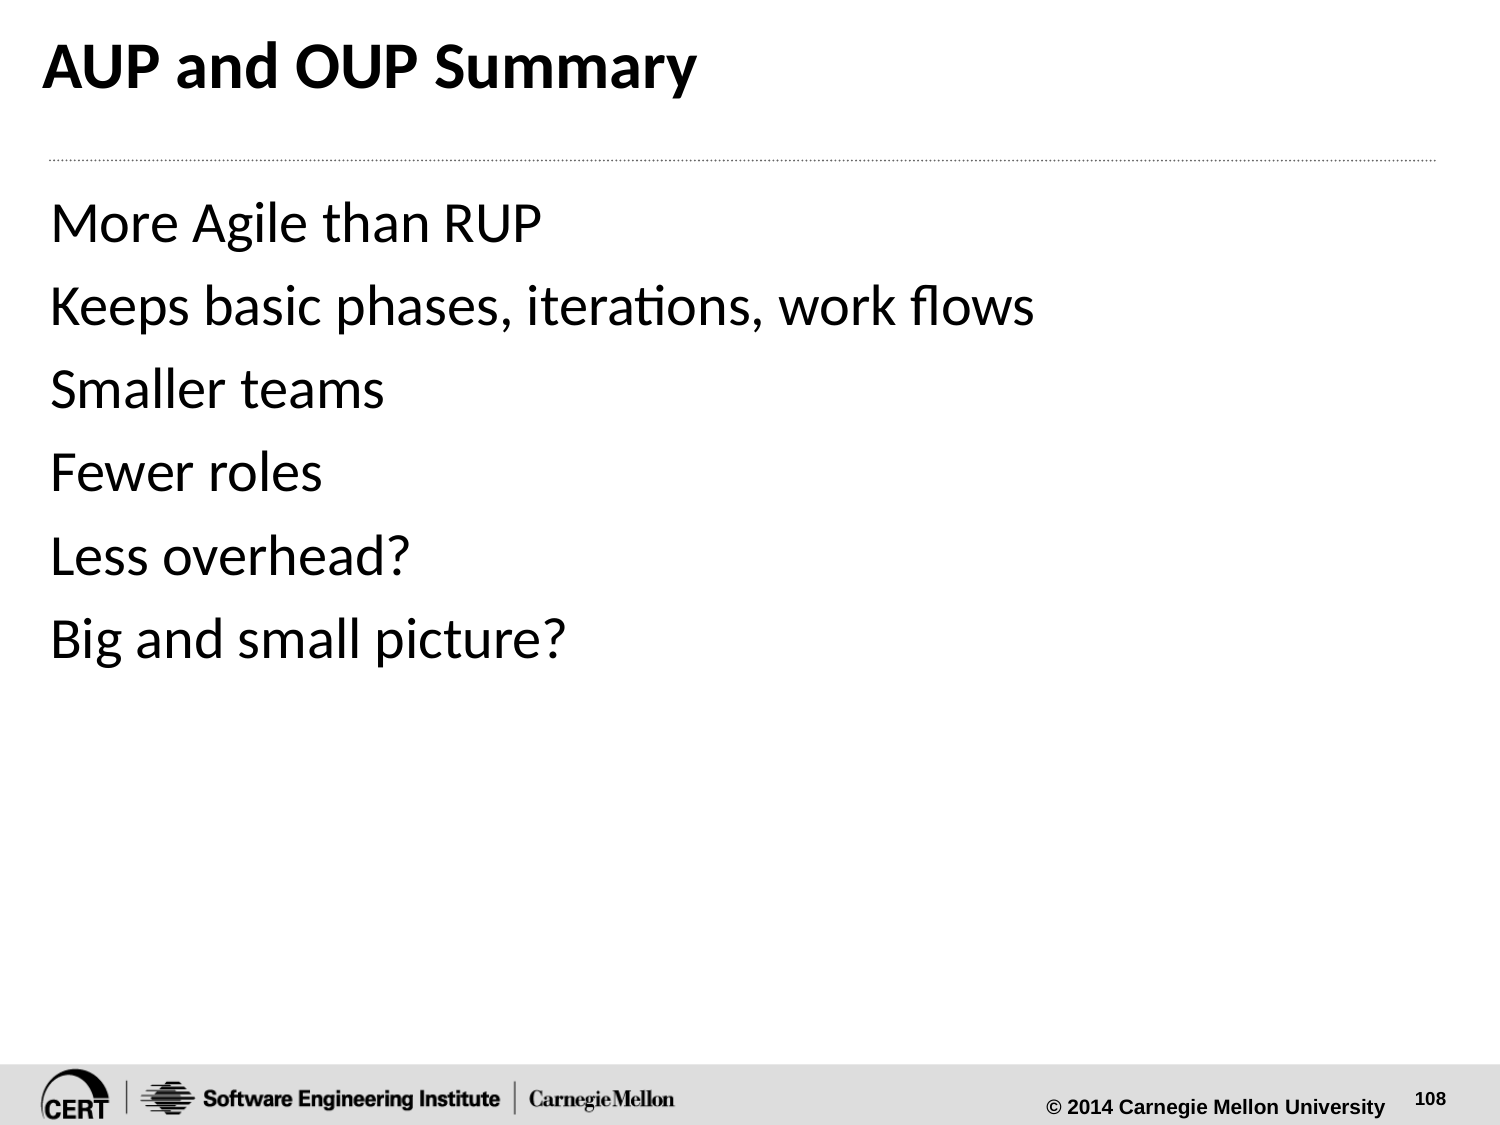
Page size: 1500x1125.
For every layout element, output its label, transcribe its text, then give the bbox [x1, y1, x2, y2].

title AUP and OUP Summary [42, 37, 1434, 155]
picture [24, 1065, 688, 1125]
list More Agile than RUP Keeps basic phases, iterations, work flows Smaller teams Fewer roles Less overhead? Big and small picture? [49, 187, 1438, 1001]
